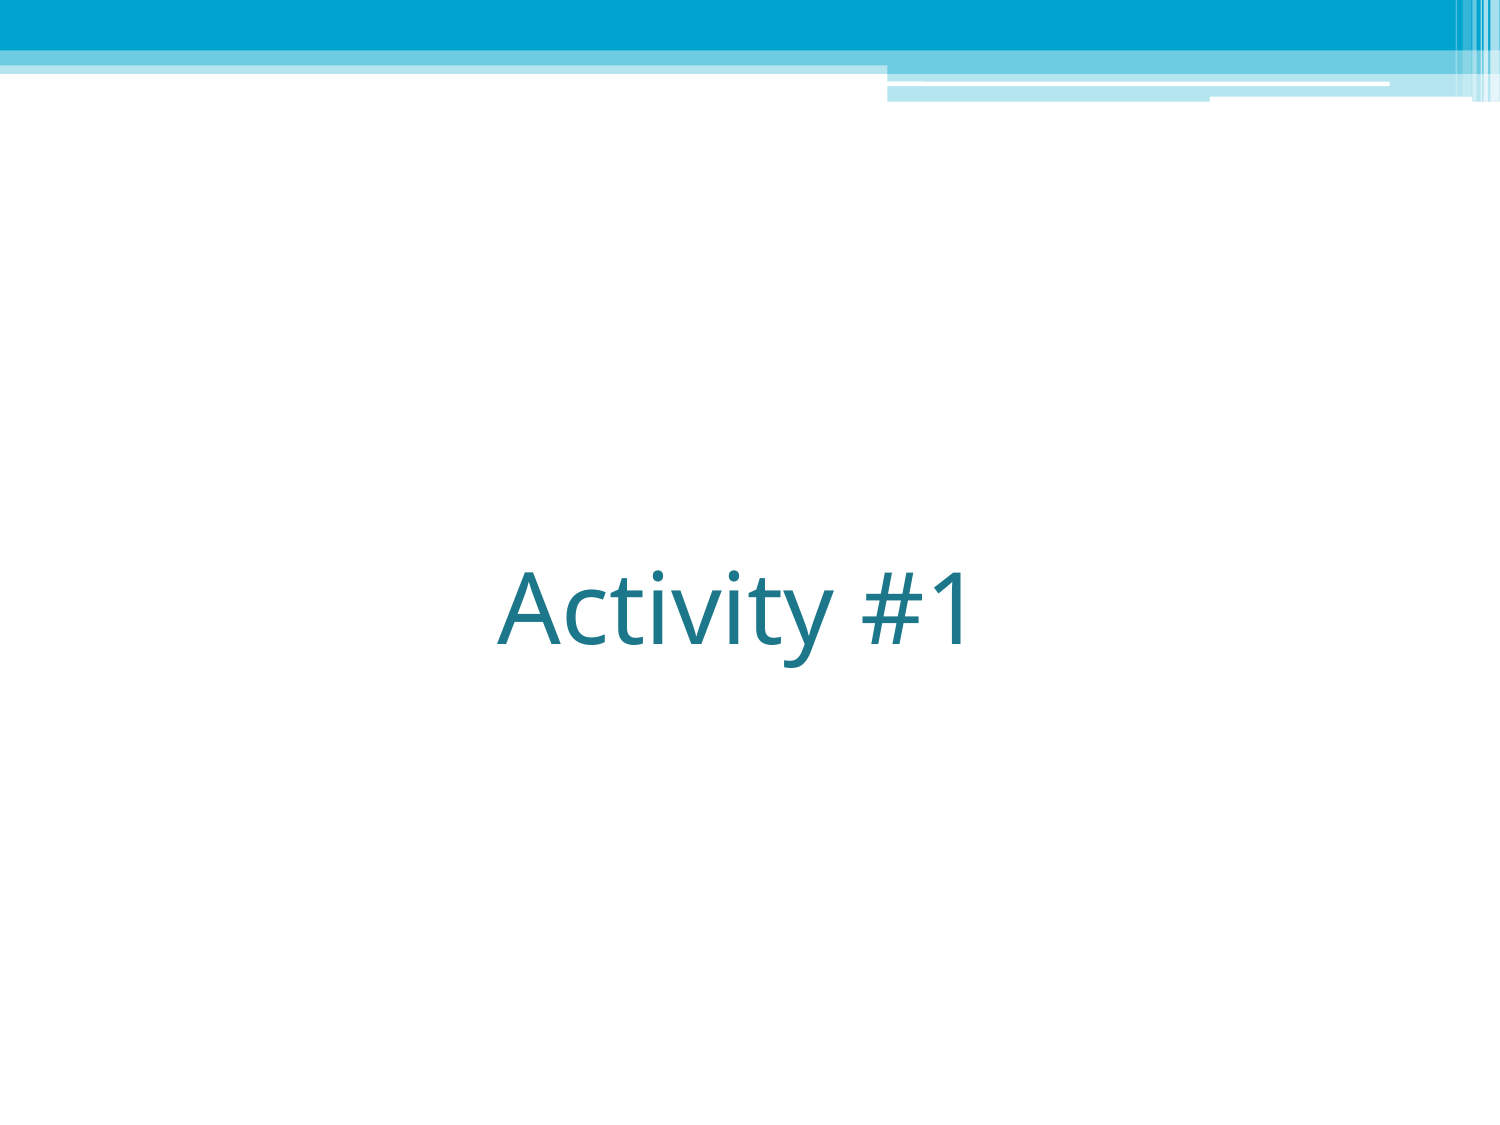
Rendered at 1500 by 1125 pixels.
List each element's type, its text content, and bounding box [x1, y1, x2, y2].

list Activity #1 [99, 412, 1375, 800]
